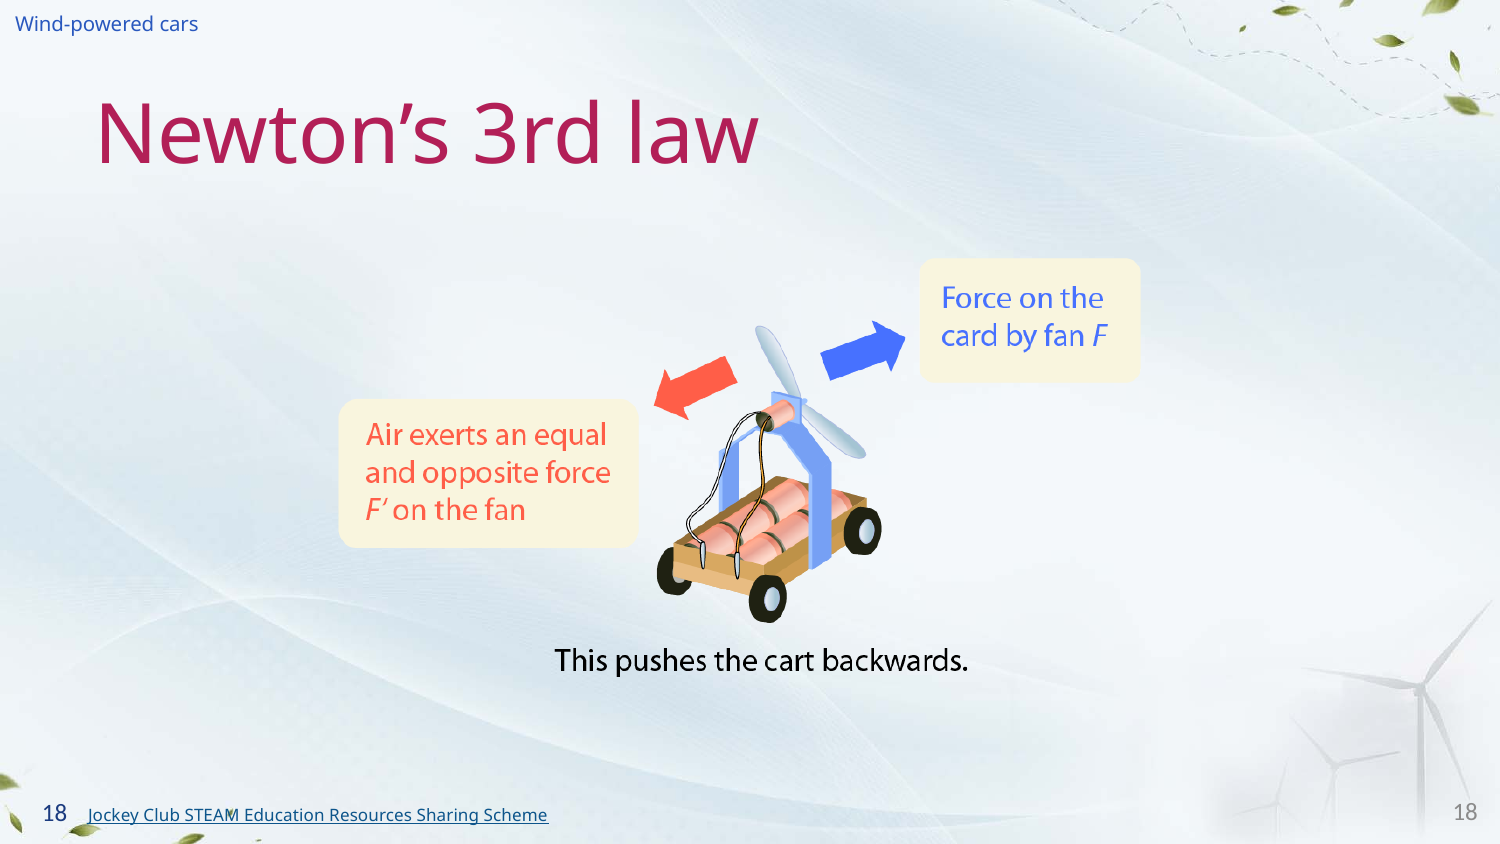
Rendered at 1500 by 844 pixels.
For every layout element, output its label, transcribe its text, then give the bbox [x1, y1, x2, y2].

title Newton’s 3rd law [83, 75, 1141, 238]
slide_number 18 [1405, 786, 1490, 832]
picture [0, 0, 1500, 844]
